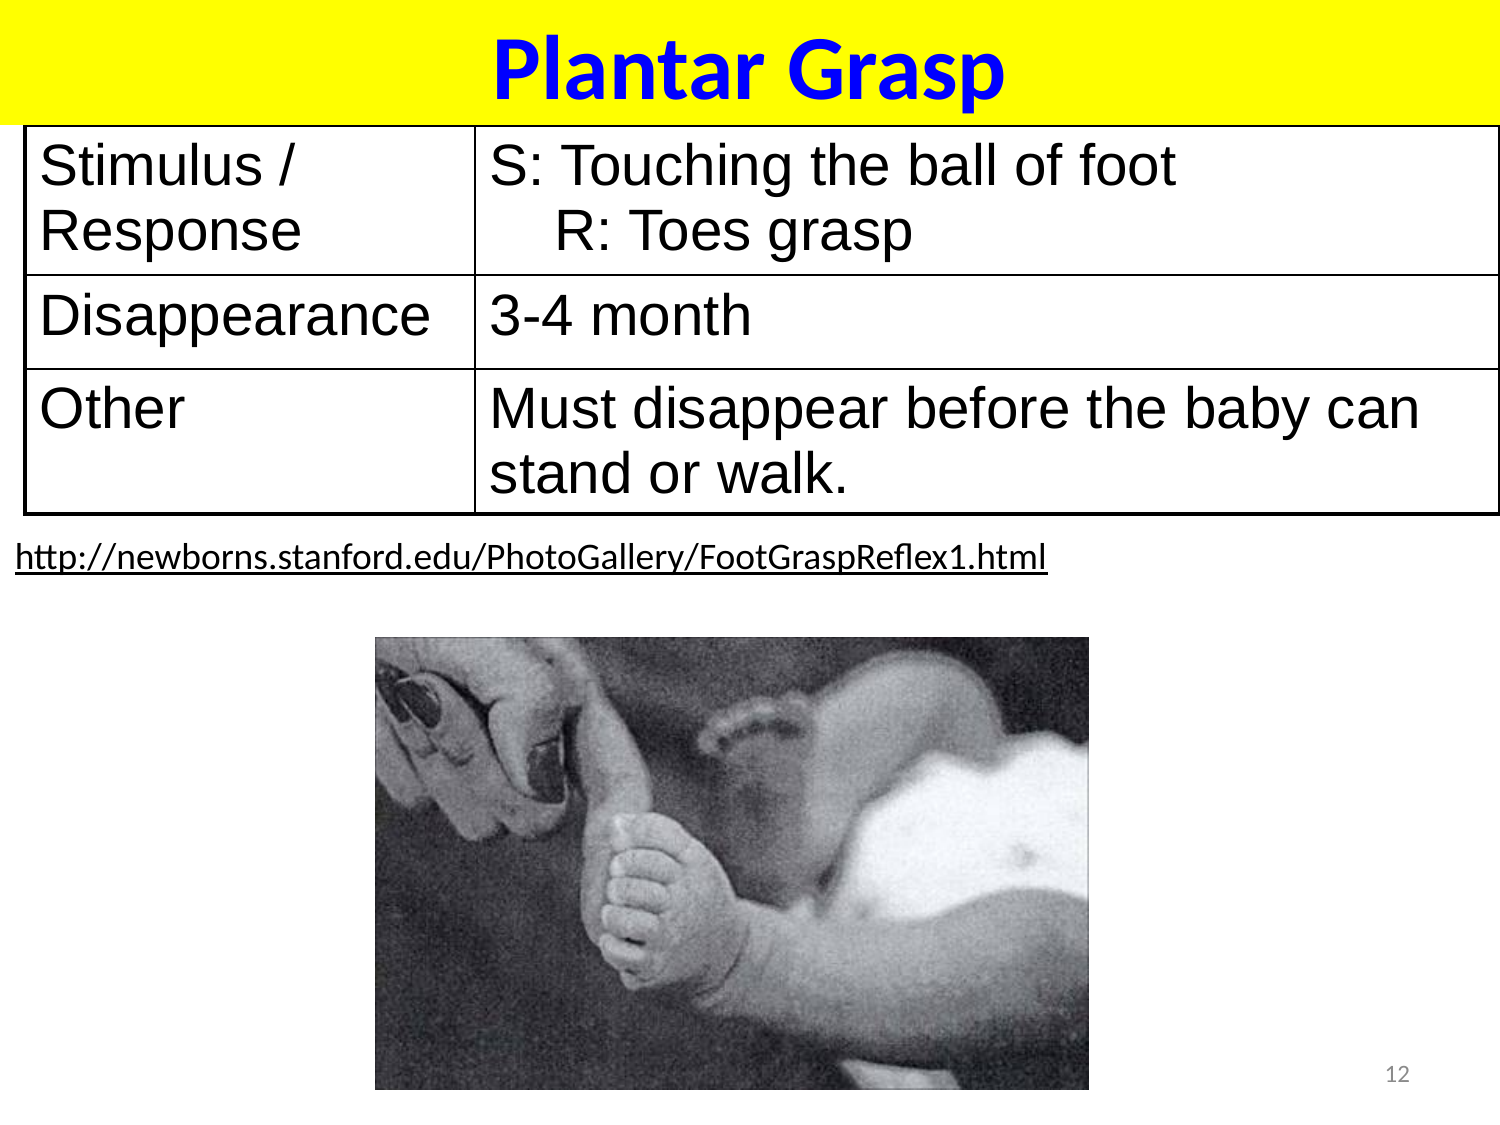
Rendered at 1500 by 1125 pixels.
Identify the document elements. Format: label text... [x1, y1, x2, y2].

table_header S: Touching the ball of foot R: Toes grasp [476, 127, 1498, 274]
slide_number 12 [1074, 1042, 1425, 1103]
table_cell Must disappear before the baby can stand or walk. [476, 370, 1498, 512]
text_box http://newborns.stanford.edu/PhotoGallery/FootGraspReflex1.html [0, 524, 1075, 585]
picture [374, 637, 1090, 1091]
table_cell Other [27, 370, 474, 512]
table_header Stimulus / Response [27, 127, 474, 274]
title Plantar Grasp [0, 0, 1500, 125]
table_cell 3-4 month [476, 276, 1498, 368]
table_cell Disappearance [27, 276, 474, 368]
